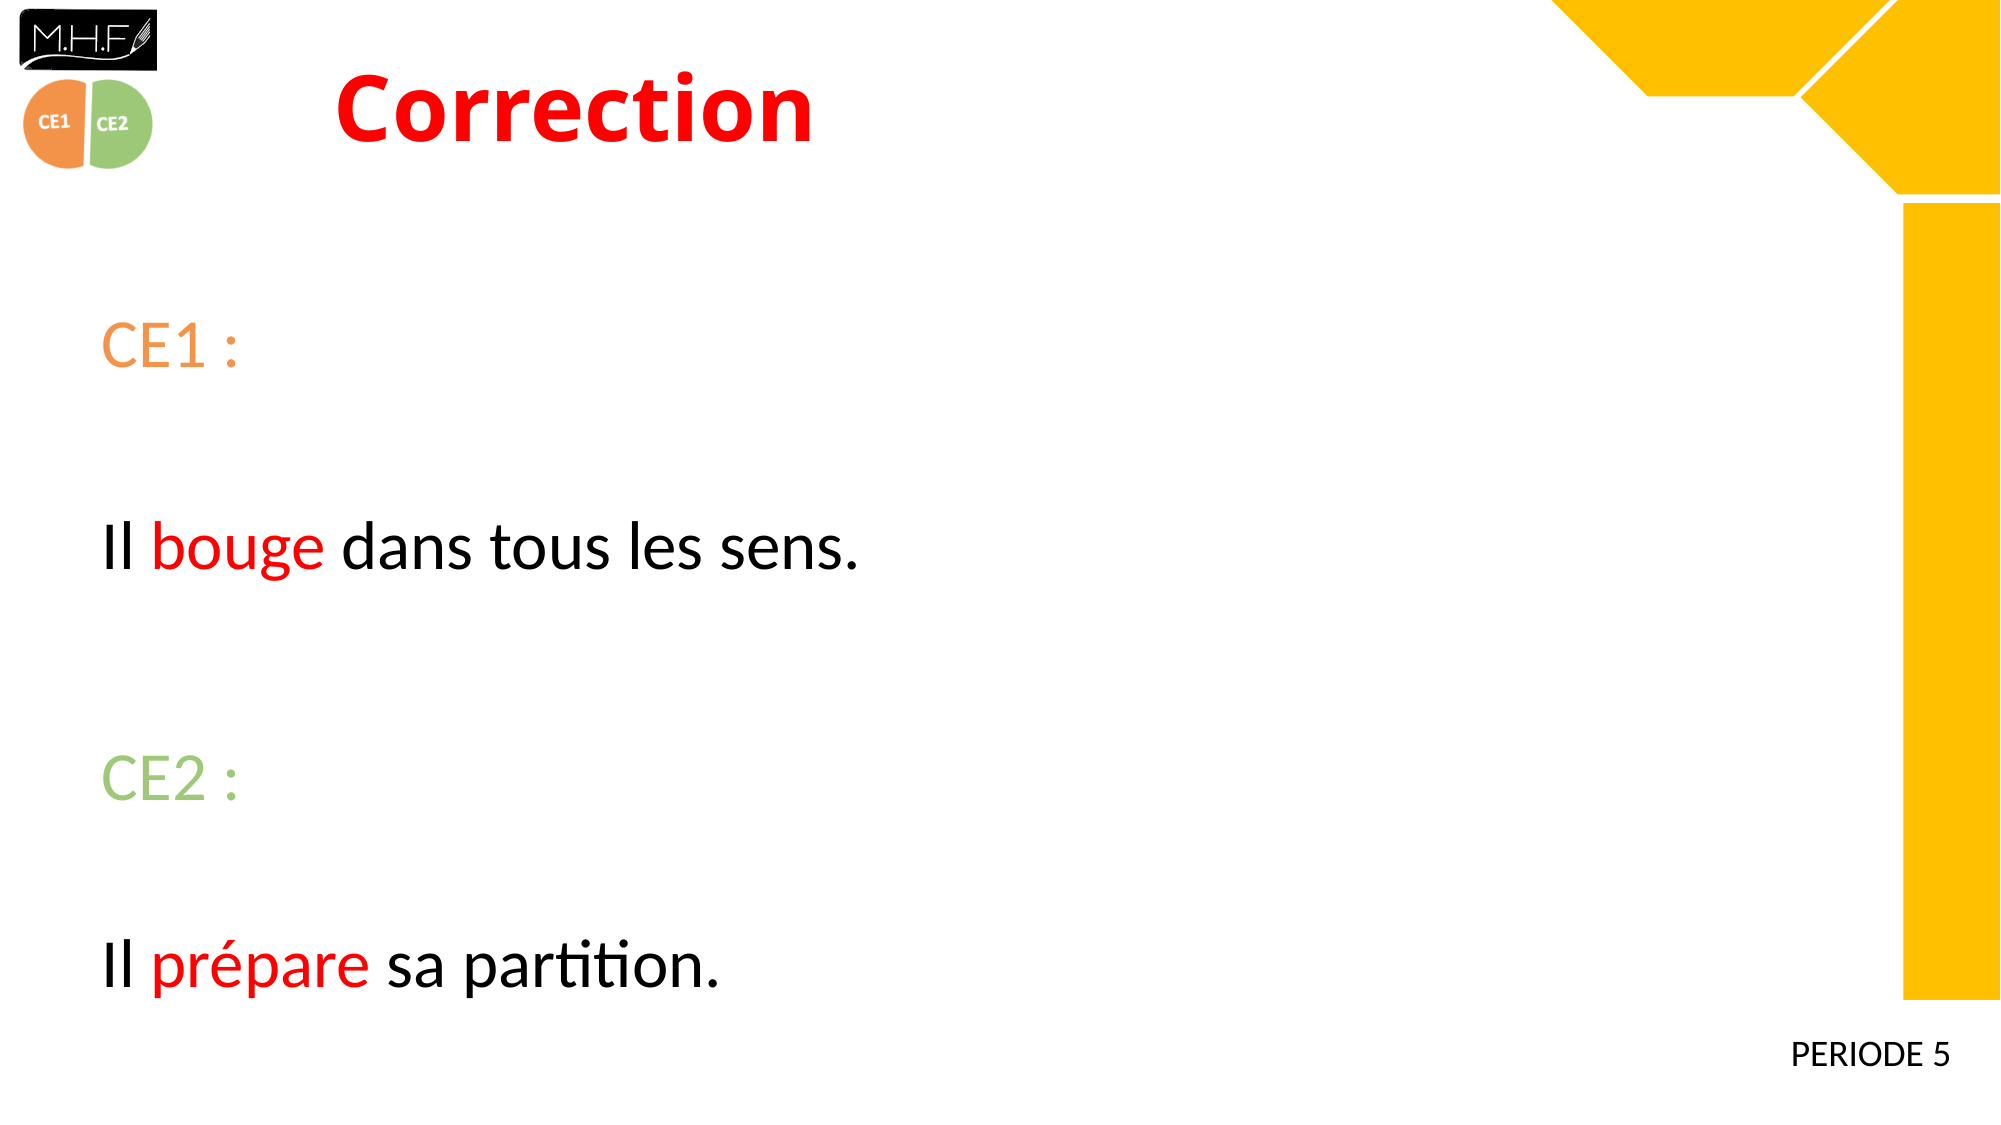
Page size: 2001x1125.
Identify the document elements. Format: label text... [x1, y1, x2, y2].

title Correction [318, 3, 1865, 221]
picture [1, 7, 177, 207]
text_box [1549, 0, 1892, 98]
text_box [1799, 0, 2000, 196]
list CE1 : Il bouge dans tous les sens. CE2 : Il prépare sa partition. [86, 300, 1748, 1015]
text_box [1902, 202, 2000, 1001]
text_box PERIODE 5 [1362, 1021, 1967, 1125]
